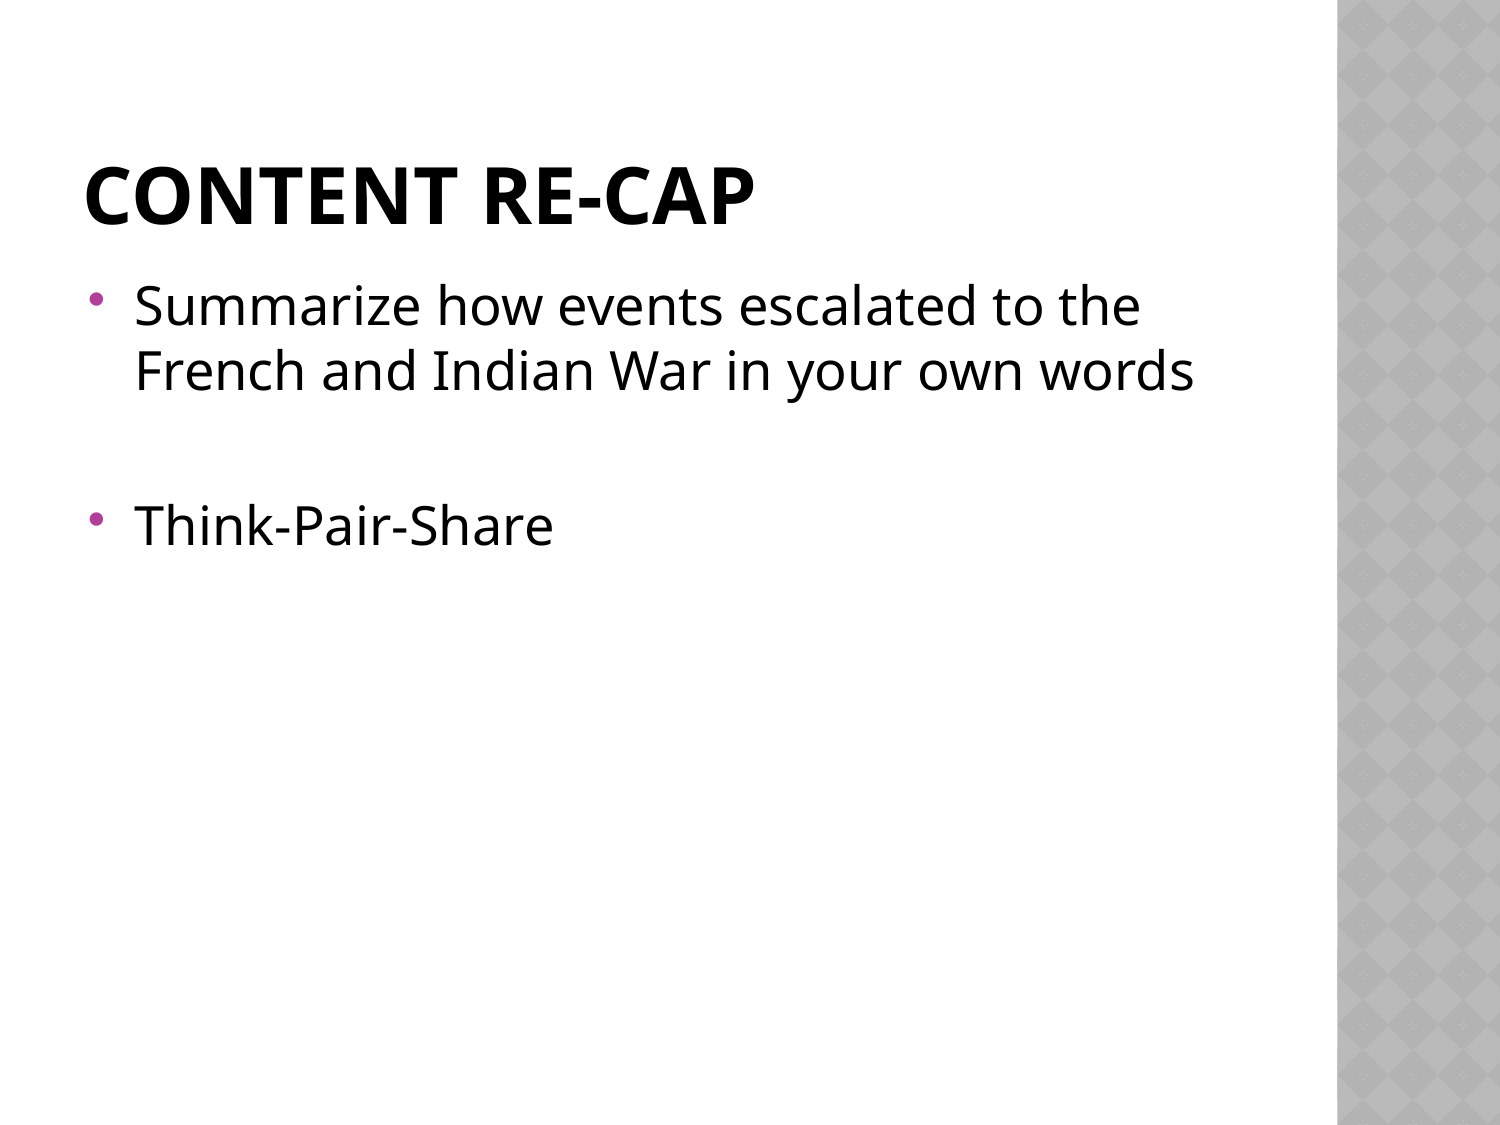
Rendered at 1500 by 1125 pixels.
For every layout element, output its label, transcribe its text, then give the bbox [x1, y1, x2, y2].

title CONTENT Re-cap [75, 52, 1263, 240]
list Summarize how events escalated to the French and Indian War in your own words Think-Pair-Share [75, 264, 1263, 1059]
